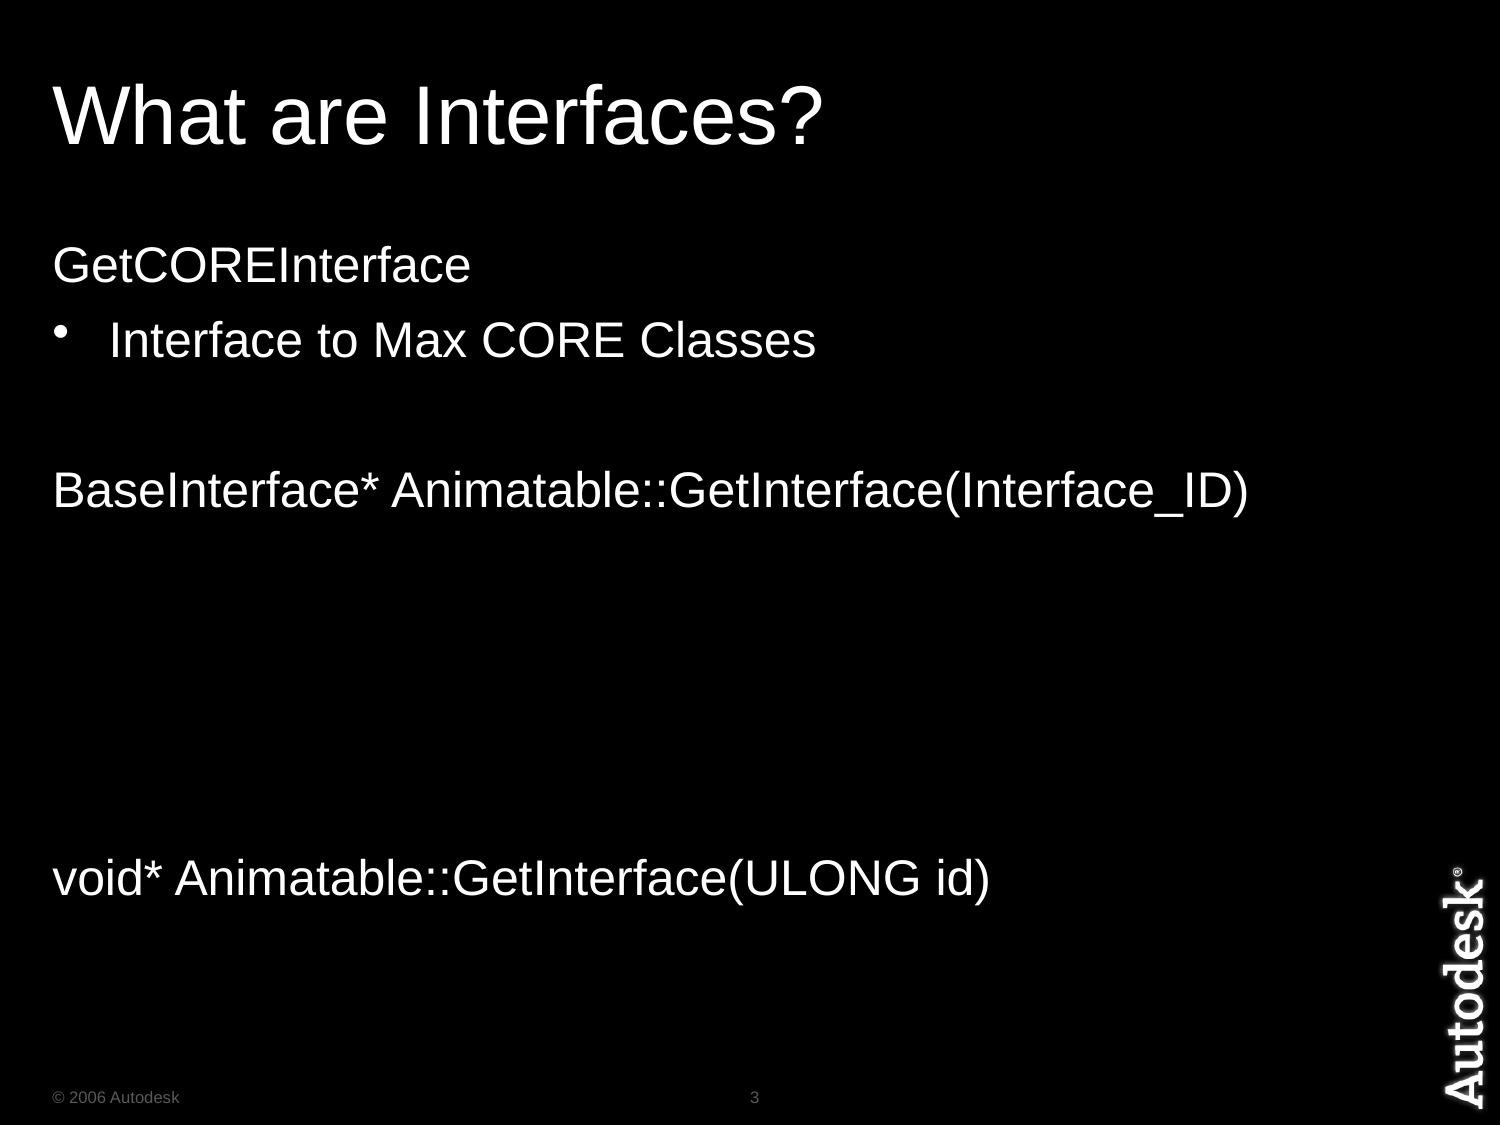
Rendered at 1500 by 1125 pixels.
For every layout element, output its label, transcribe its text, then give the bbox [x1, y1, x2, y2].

picture [1402, 0, 1500, 1125]
title What are Interfaces? [52, 22, 1401, 211]
list GetCOREInterface Interface to Max CORE Classes BaseInterface* Animatable::GetInterface(Interface_ID) void* Animatable::GetInterface(ULONG id) [52, 231, 1401, 1073]
